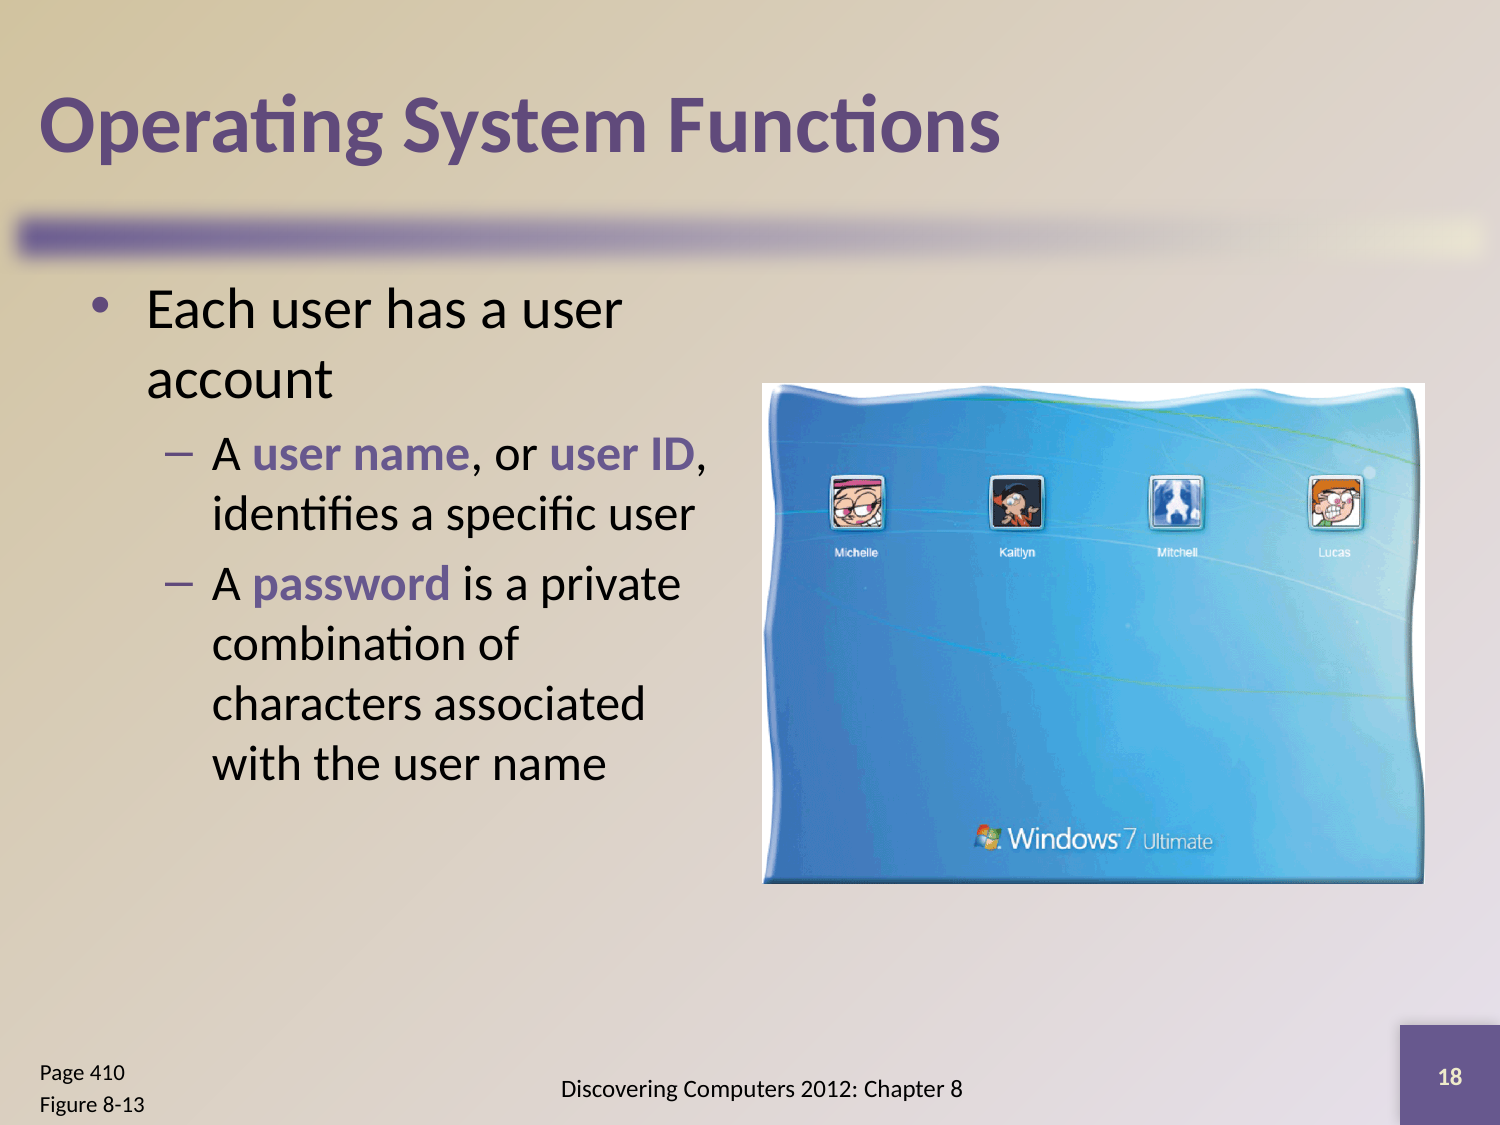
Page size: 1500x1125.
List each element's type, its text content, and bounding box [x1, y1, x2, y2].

footer Discovering Computers 2012: Chapter 8 [450, 1050, 1075, 1125]
slide_number 18 [1400, 1025, 1500, 1125]
title Operating System Functions [24, 24, 1475, 213]
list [762, 383, 1426, 884]
list Each user has a user account A user name, or user ID, identifies a specific user A password is a private combination of characters associated with the user name [75, 262, 738, 1005]
list Page 410 Figure 8-13 [24, 1050, 300, 1125]
